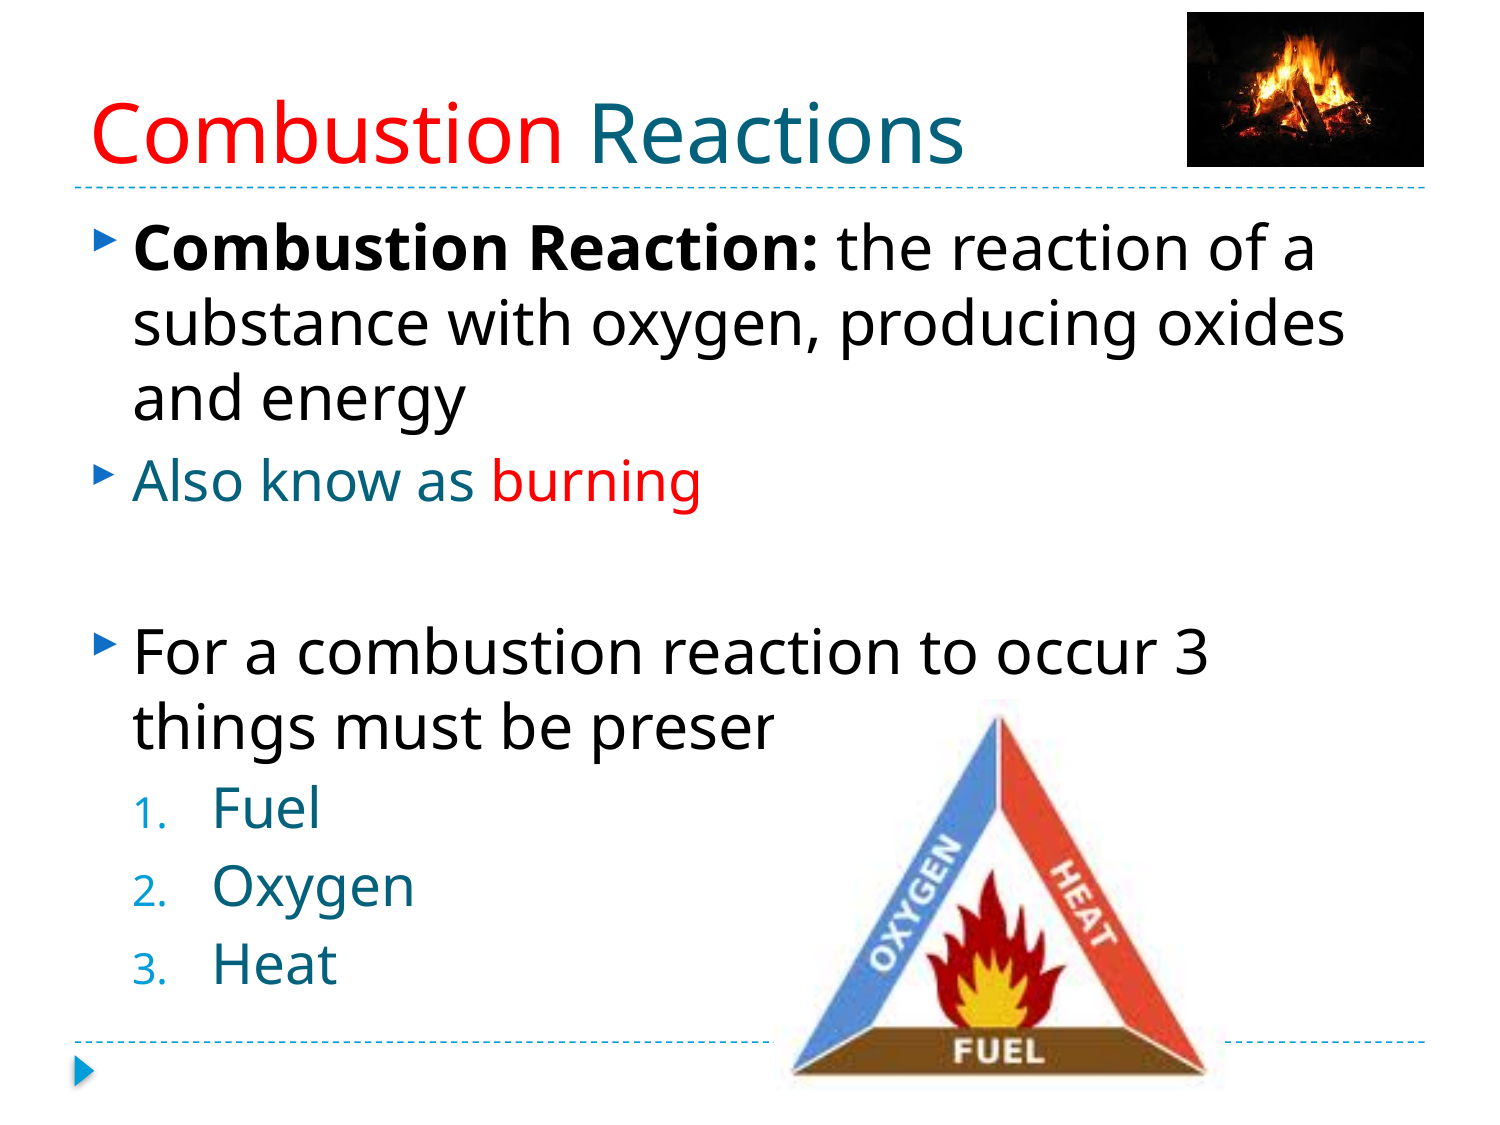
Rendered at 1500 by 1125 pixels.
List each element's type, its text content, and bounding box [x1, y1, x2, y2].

picture [773, 699, 1226, 1092]
list Combustion Reaction: the reaction of a substance with oxygen, producing oxides and energy Also know as burning For a combustion reaction to occur 3 things must be present: Fuel Oxygen Heat [75, 200, 1425, 1010]
title Combustion Reactions [75, 24, 1425, 188]
picture [1187, 12, 1425, 167]
